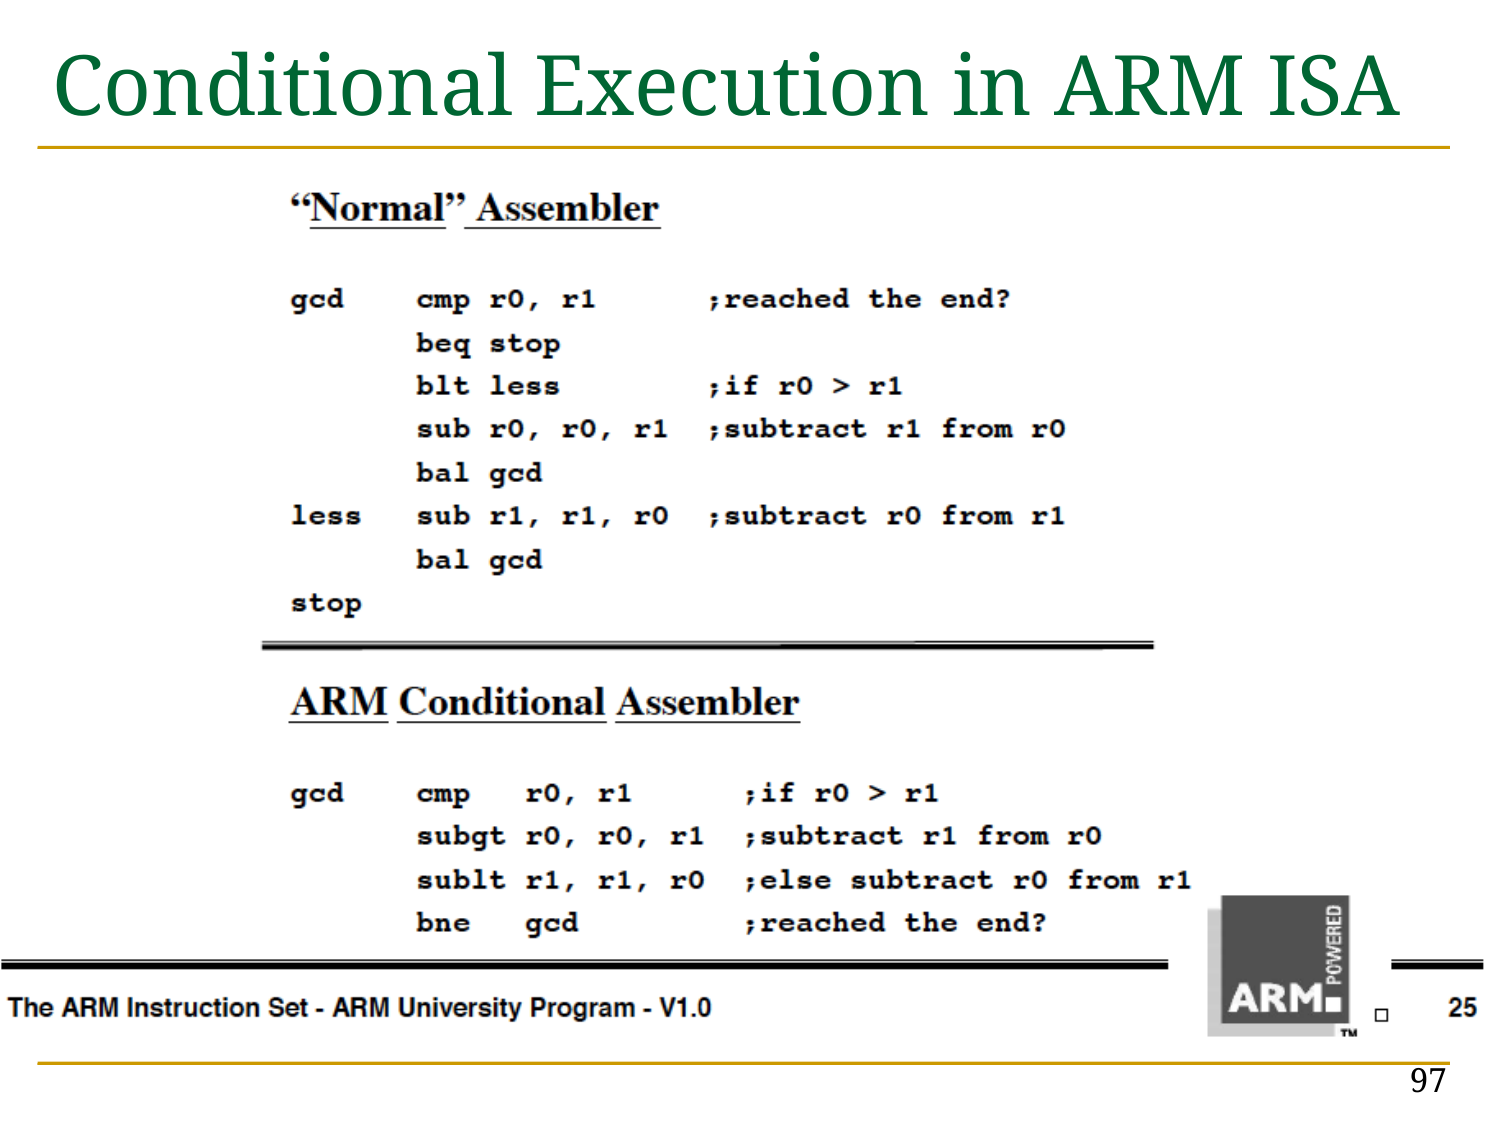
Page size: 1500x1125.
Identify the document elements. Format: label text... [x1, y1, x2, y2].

slide_number 97 [1111, 1057, 1462, 1112]
picture [0, 174, 1500, 1051]
title Conditional Execution in ARM ISA [37, 24, 1450, 174]
